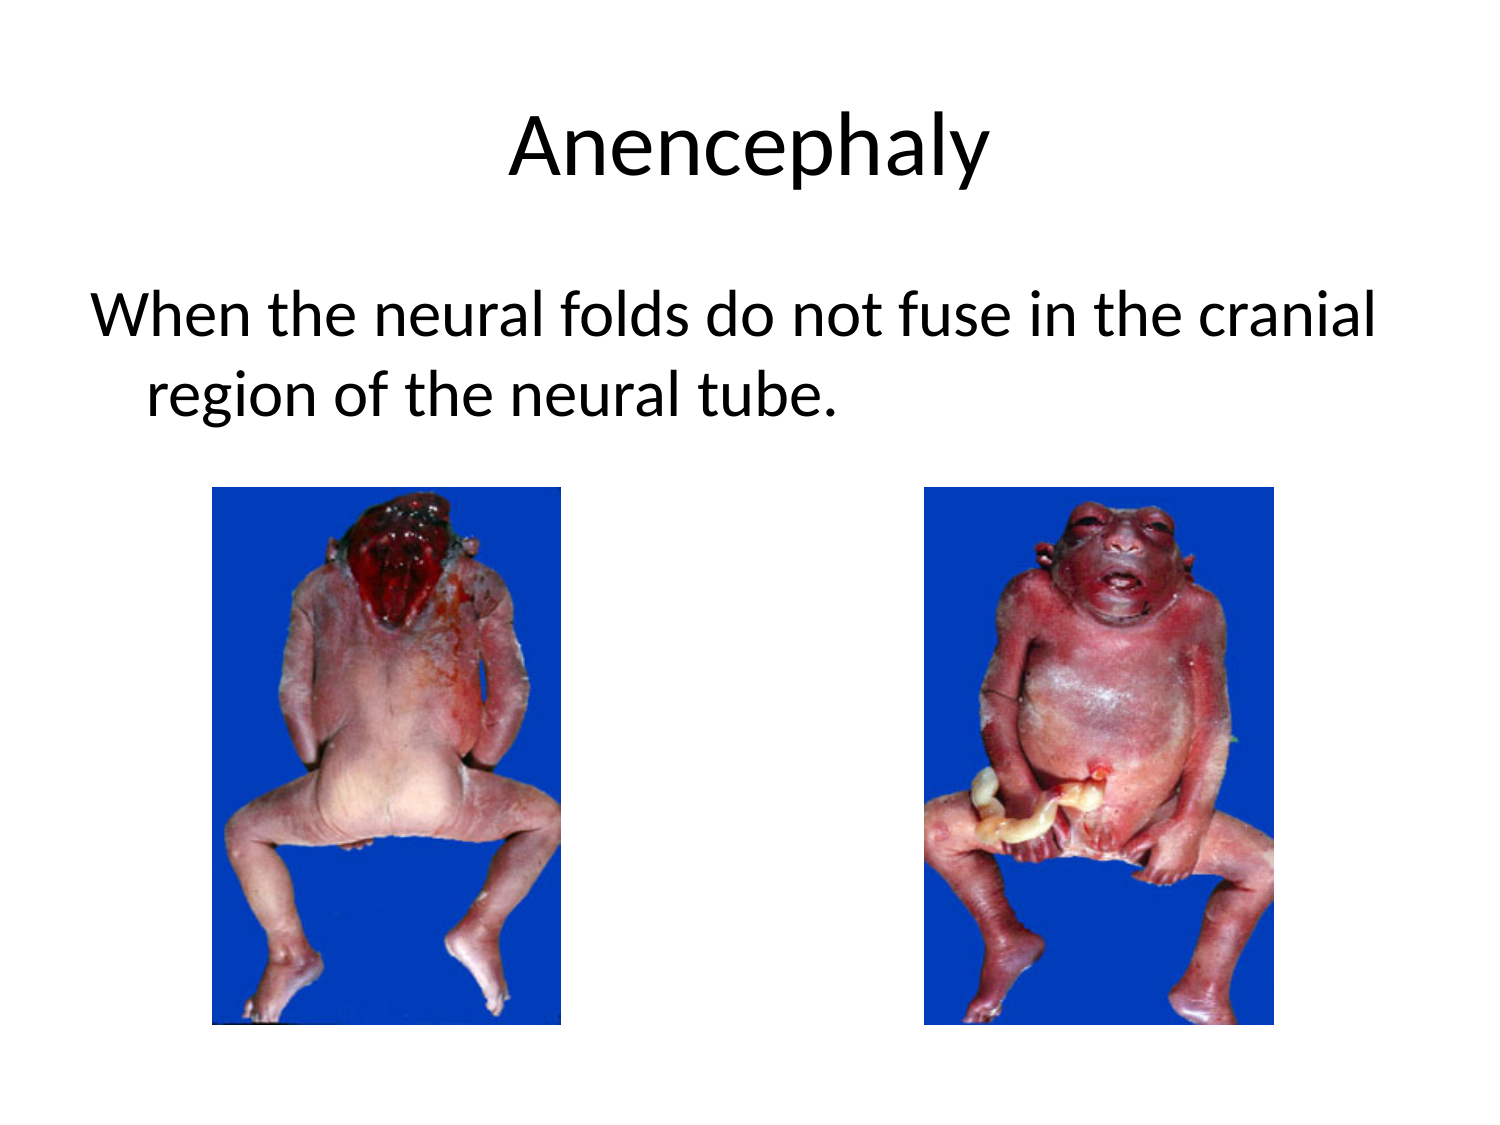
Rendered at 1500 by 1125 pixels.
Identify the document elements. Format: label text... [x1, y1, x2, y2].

picture [212, 487, 562, 1026]
list When the neural folds do not fuse in the cranial region of the neural tube. [75, 262, 1425, 525]
title Anencephaly [75, 45, 1425, 233]
picture [924, 487, 1274, 1026]
